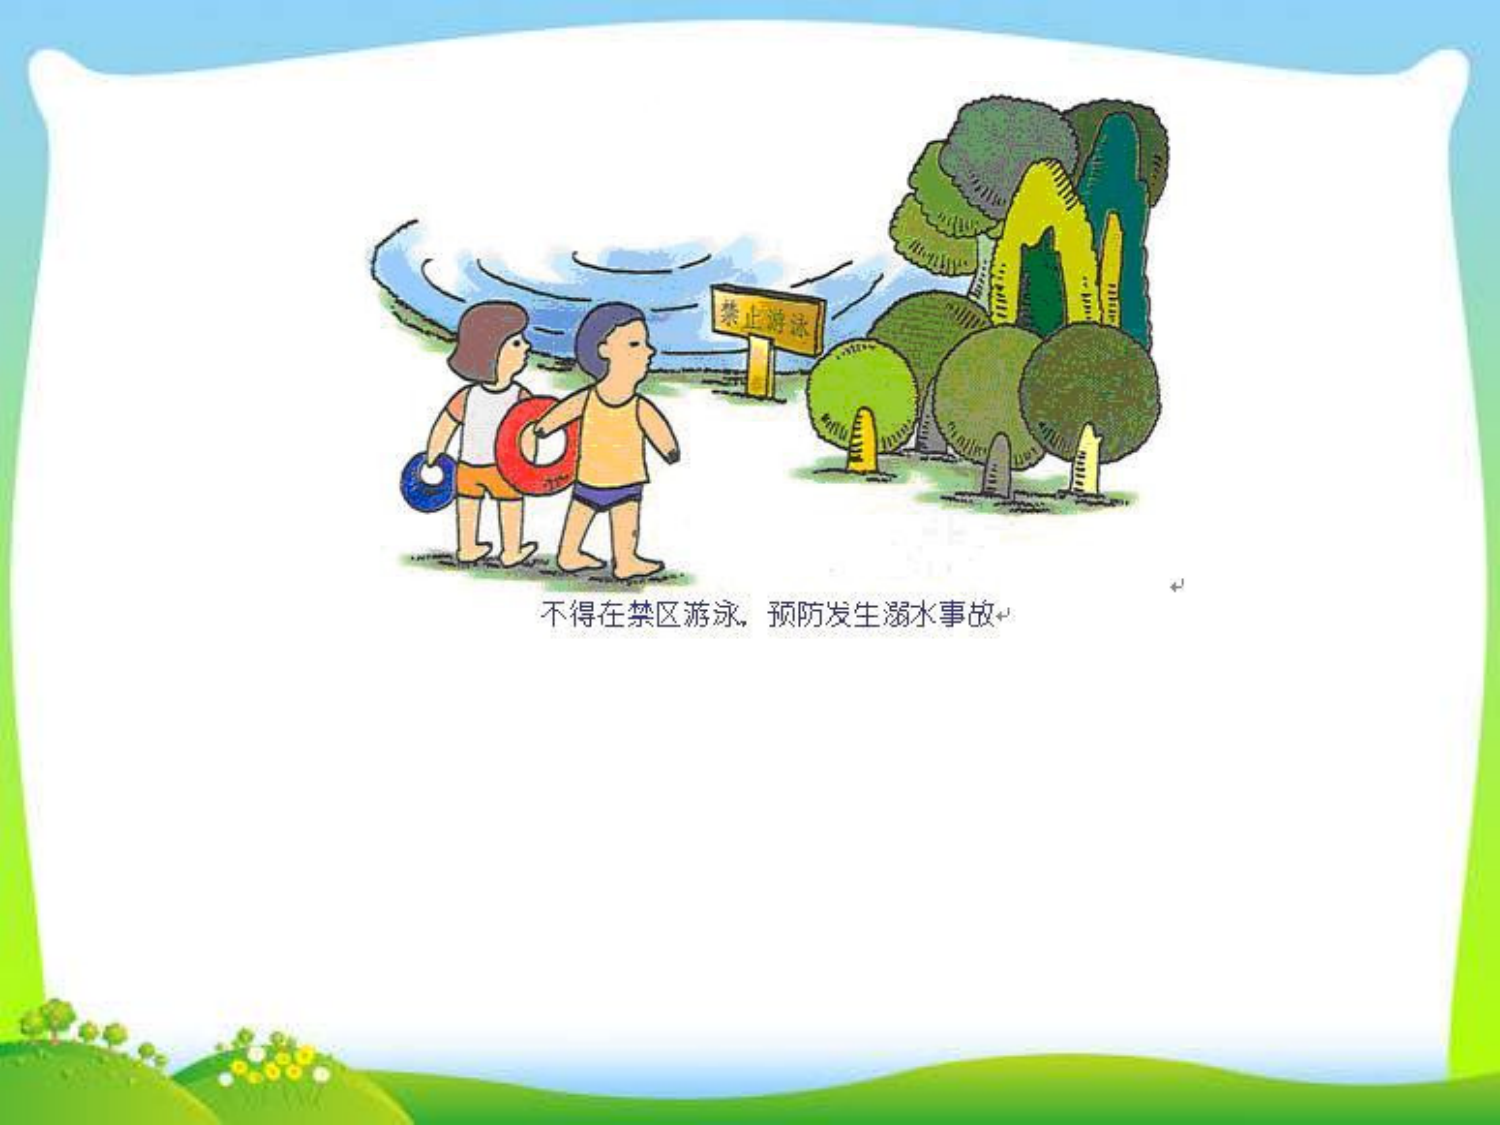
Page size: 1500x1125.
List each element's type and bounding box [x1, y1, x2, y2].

list [257, 81, 1248, 825]
picture [0, 0, 1500, 1125]
